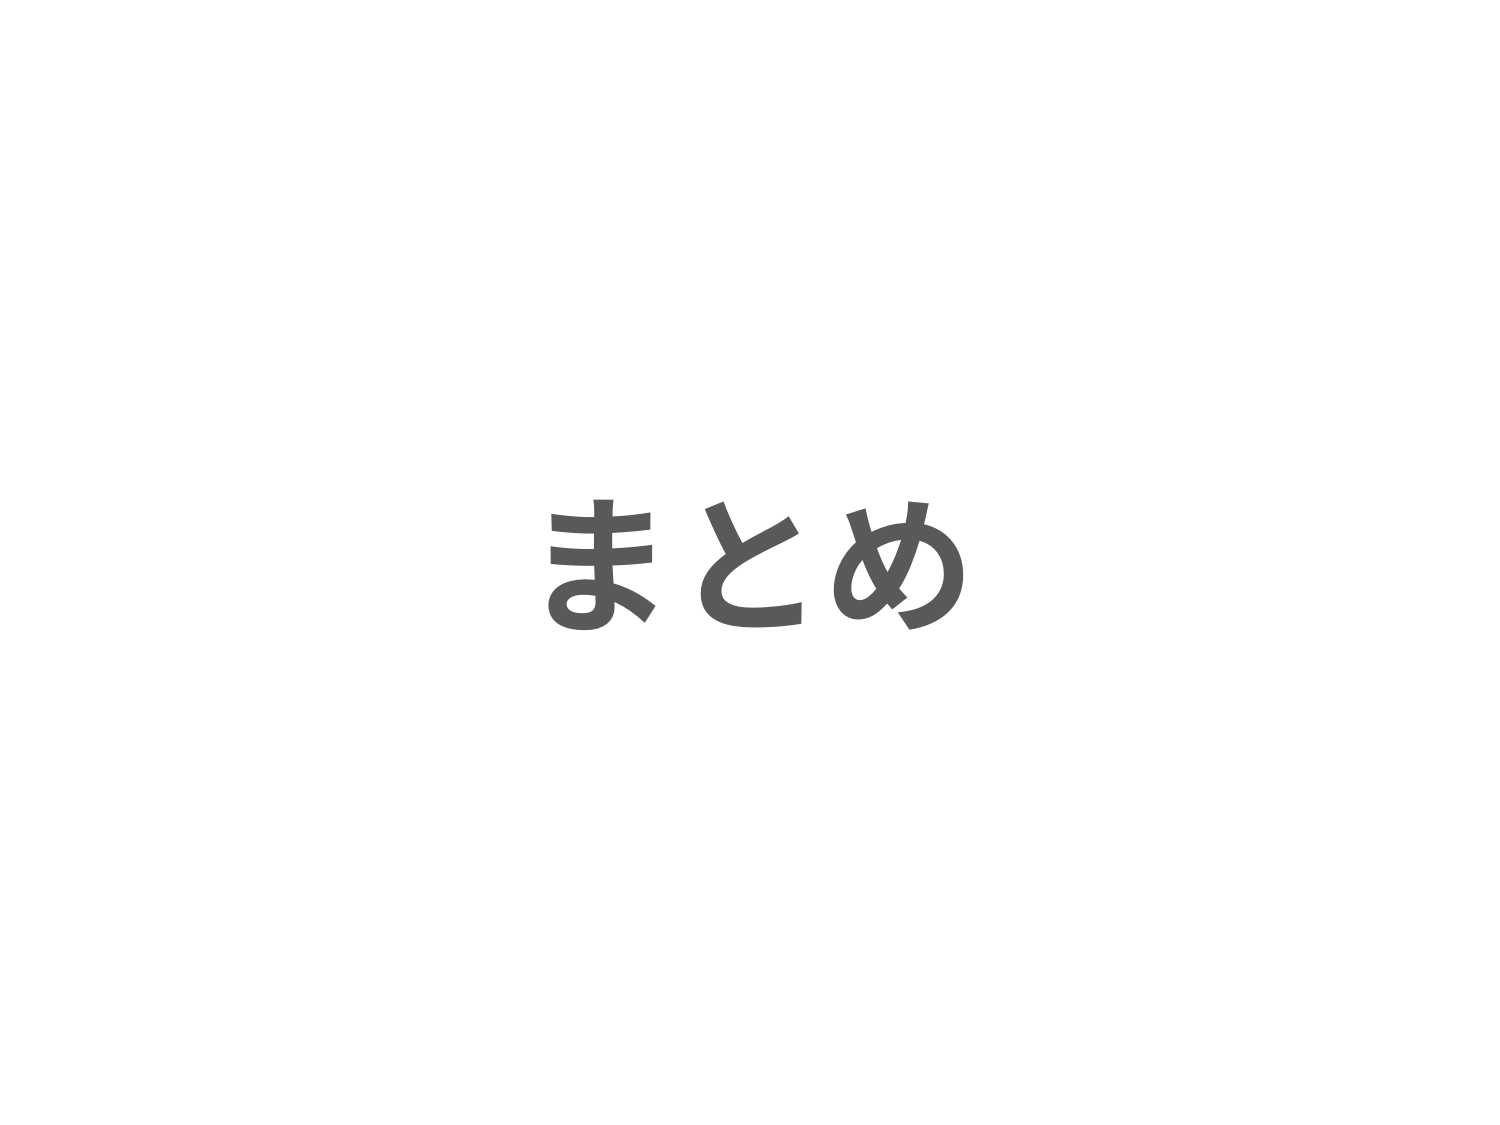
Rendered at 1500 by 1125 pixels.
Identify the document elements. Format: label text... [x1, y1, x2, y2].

text_box まとめ [510, 463, 990, 659]
